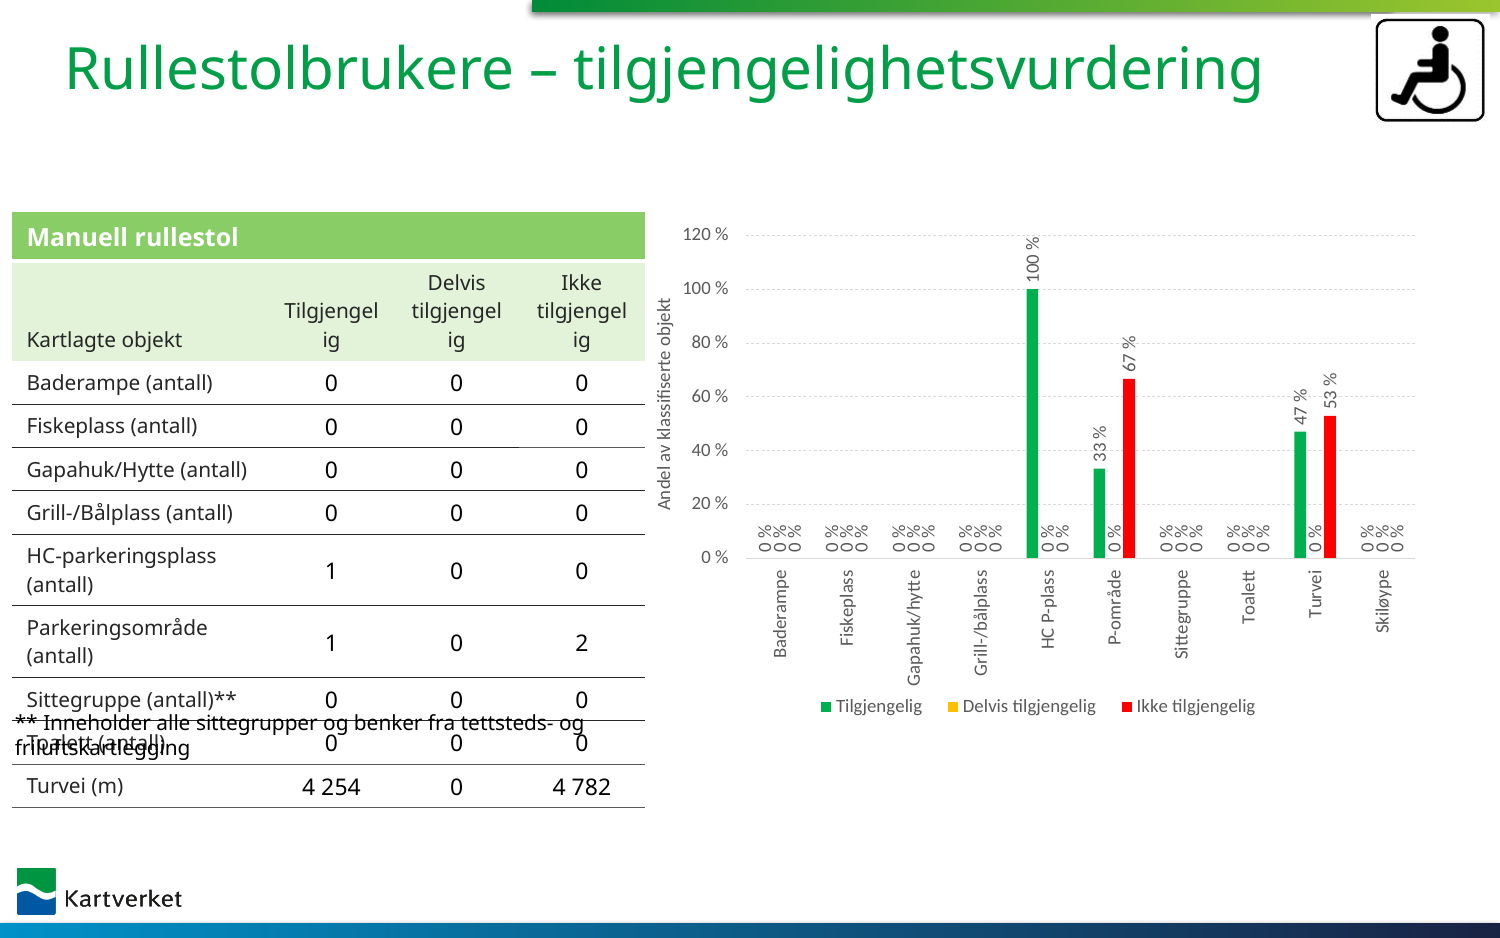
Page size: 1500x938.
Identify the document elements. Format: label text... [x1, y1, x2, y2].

table_cell 0 [394, 768, 519, 807]
table_cell 2 [519, 606, 638, 677]
text_box ** Inneholder alle sittegrupper og benker fra tettsteds- og friluftskartlegging [0, 702, 745, 768]
table_cell 1 [269, 535, 394, 605]
table_cell 0 [519, 491, 638, 534]
table_cell Kartlagte objekt [12, 263, 269, 361]
table_cell 0 [394, 405, 519, 447]
table_cell Tilgjengelig [269, 263, 394, 361]
table_cell 0 [519, 361, 638, 404]
table_cell 4 254 [269, 768, 394, 807]
table_cell 0 [394, 491, 519, 534]
text_box Rullestolbrukere – tilgjengelighetsvurdering [49, 12, 1372, 109]
table_cell 1 [269, 606, 394, 677]
table_header Manuell rullestol [12, 212, 645, 259]
picture [643, 218, 1427, 728]
table_cell 0 [394, 448, 519, 490]
table_cell Gapahuk/Hytte (antall) [12, 448, 269, 490]
table_cell 0 [269, 678, 394, 702]
table_cell Turvei (m) [12, 768, 269, 807]
table_cell 0 [269, 448, 394, 490]
table_cell Sittegruppe (antall)** [12, 678, 269, 702]
table_cell 0 [394, 678, 519, 702]
table_cell 0 [519, 678, 638, 702]
table_cell 0 [269, 361, 394, 404]
table_cell 0 [269, 491, 394, 534]
table_cell 0 [394, 535, 519, 605]
table_cell 0 [519, 448, 638, 490]
table_cell Delvis tilgjengelig [394, 263, 519, 361]
table_cell Baderampe (antall) [12, 361, 269, 404]
table_cell Parkeringsområde (antall) [12, 606, 269, 677]
table_cell 0 [394, 361, 519, 404]
table_cell 0 [269, 405, 394, 447]
table_cell HC-parkeringsplass (antall) [12, 535, 269, 605]
picture [1371, 13, 1491, 127]
table_cell 0 [519, 405, 638, 447]
table_cell 4 782 [519, 768, 645, 807]
table_cell Grill-/Bålplass (antall) [12, 491, 269, 534]
table_cell 0 [519, 535, 638, 605]
table_cell 0 [394, 606, 519, 677]
table_cell Ikke tilgjengelig [519, 263, 638, 361]
table_cell Fiskeplass (antall) [12, 405, 269, 447]
